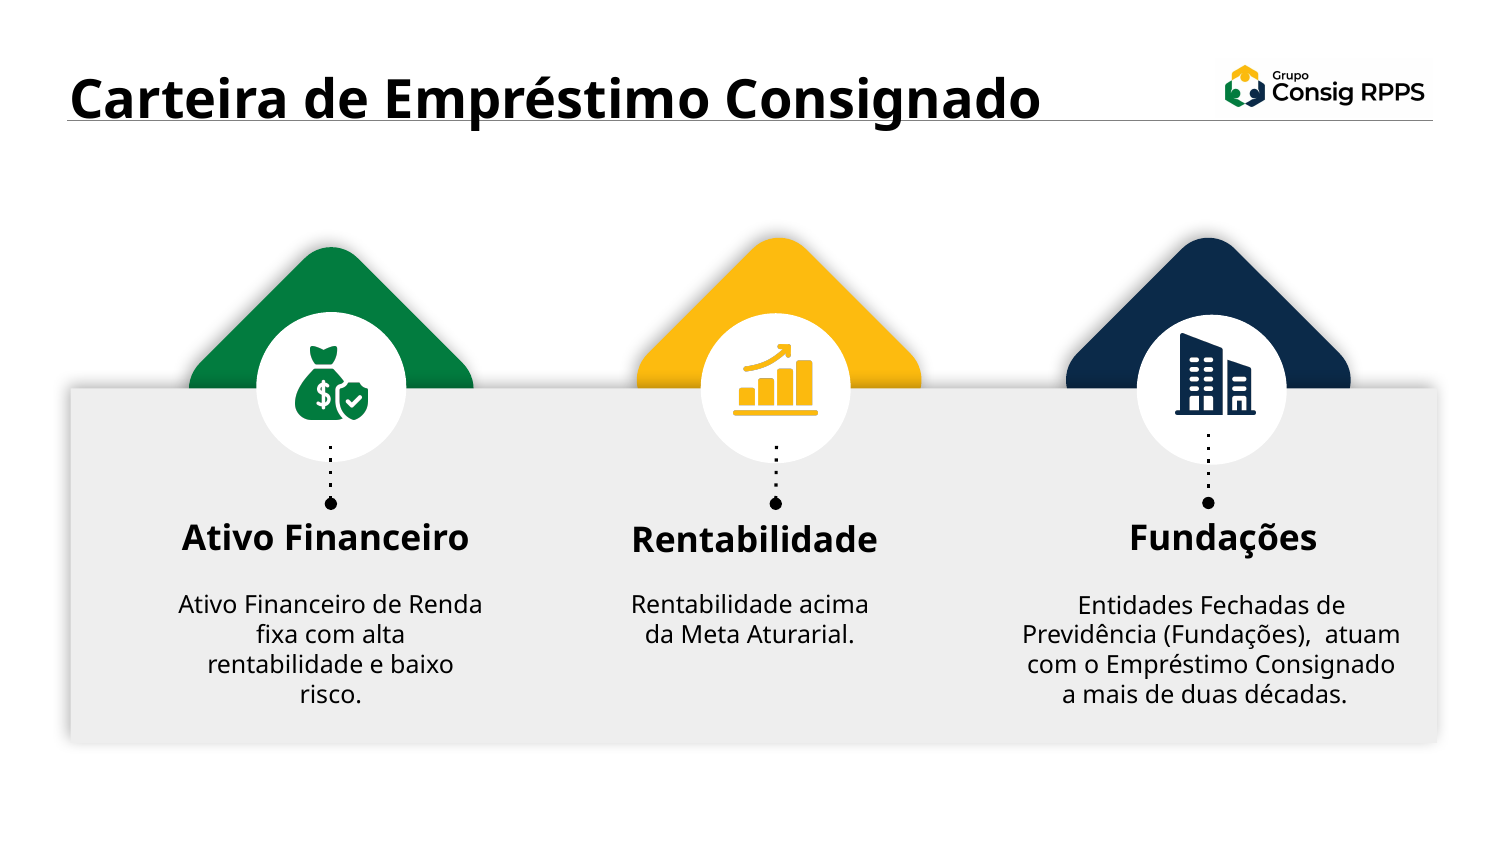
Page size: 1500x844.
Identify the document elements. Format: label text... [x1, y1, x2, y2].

picture [295, 346, 369, 420]
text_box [70, 268, 1438, 744]
picture [1420, 58, 1433, 118]
title Carteira de Empréstimo Consignado [54, 48, 1420, 143]
picture [1174, 333, 1256, 415]
picture [733, 344, 818, 430]
